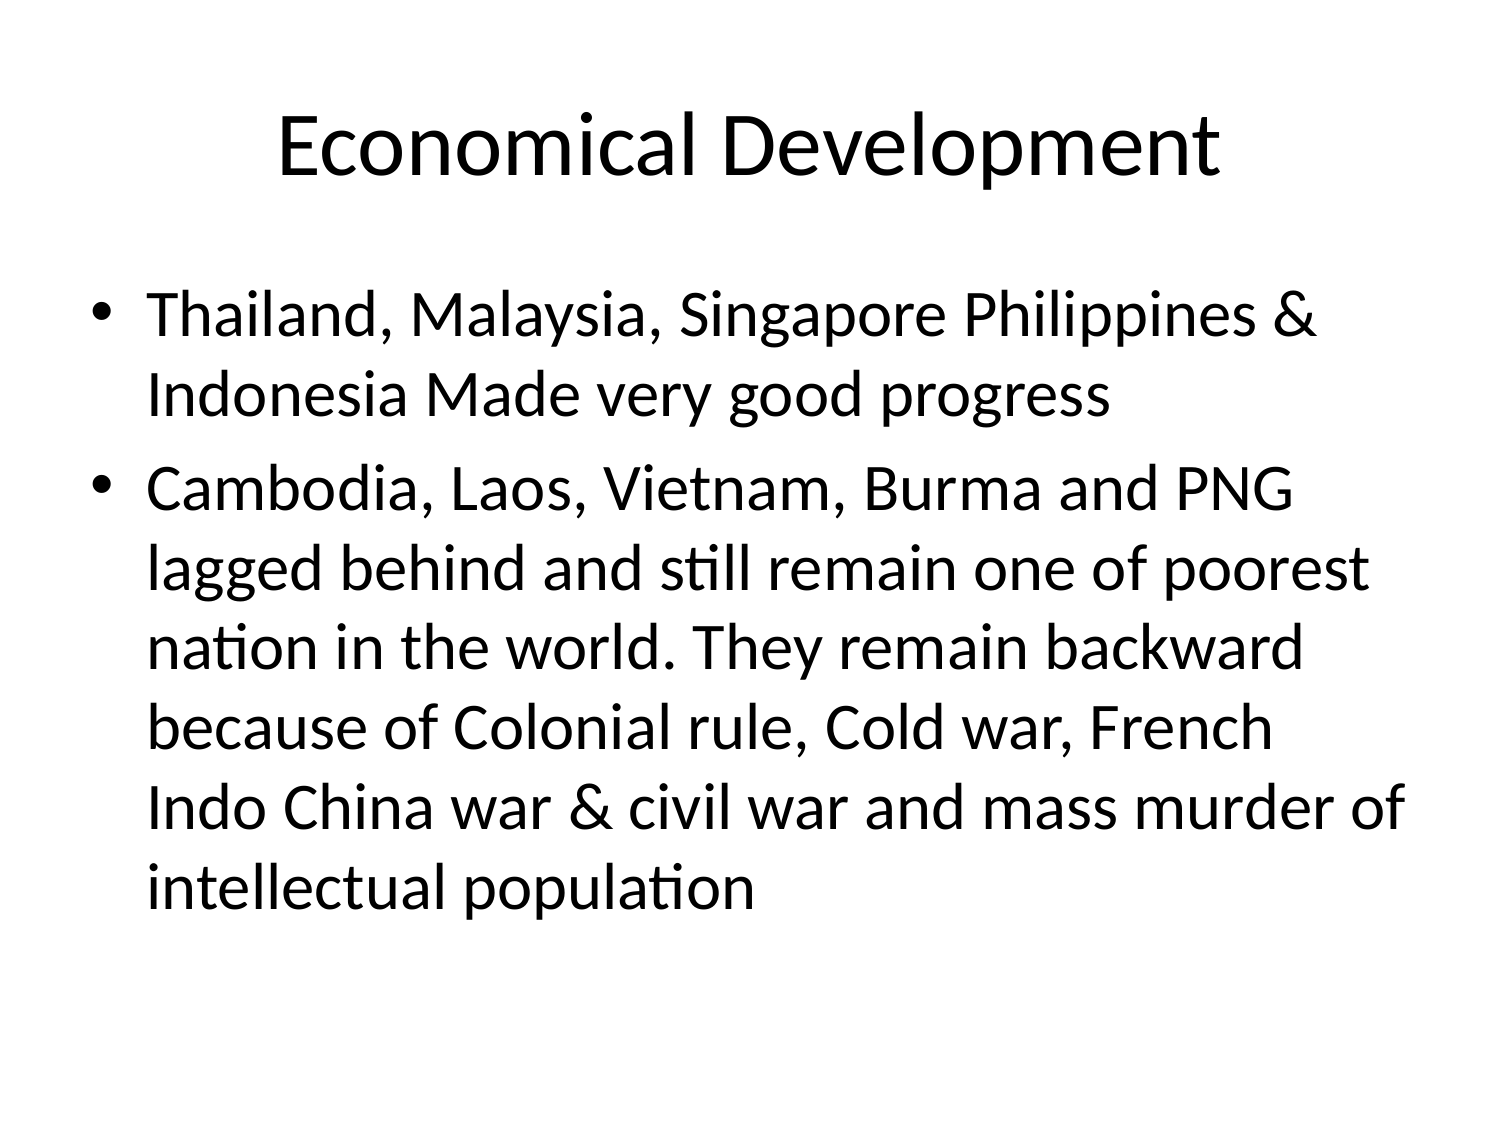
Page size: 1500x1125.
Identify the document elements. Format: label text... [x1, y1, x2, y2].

list Thailand, Malaysia, Singapore Philippines & Indonesia Made very good progress Cambodia, Laos, Vietnam, Burma and PNG lagged behind and still remain one of poorest nation in the world. They remain backward because of Colonial rule, Cold war, French Indo China war & civil war and mass murder of intellectual population [75, 262, 1425, 1005]
title Economical Development [75, 45, 1425, 233]
